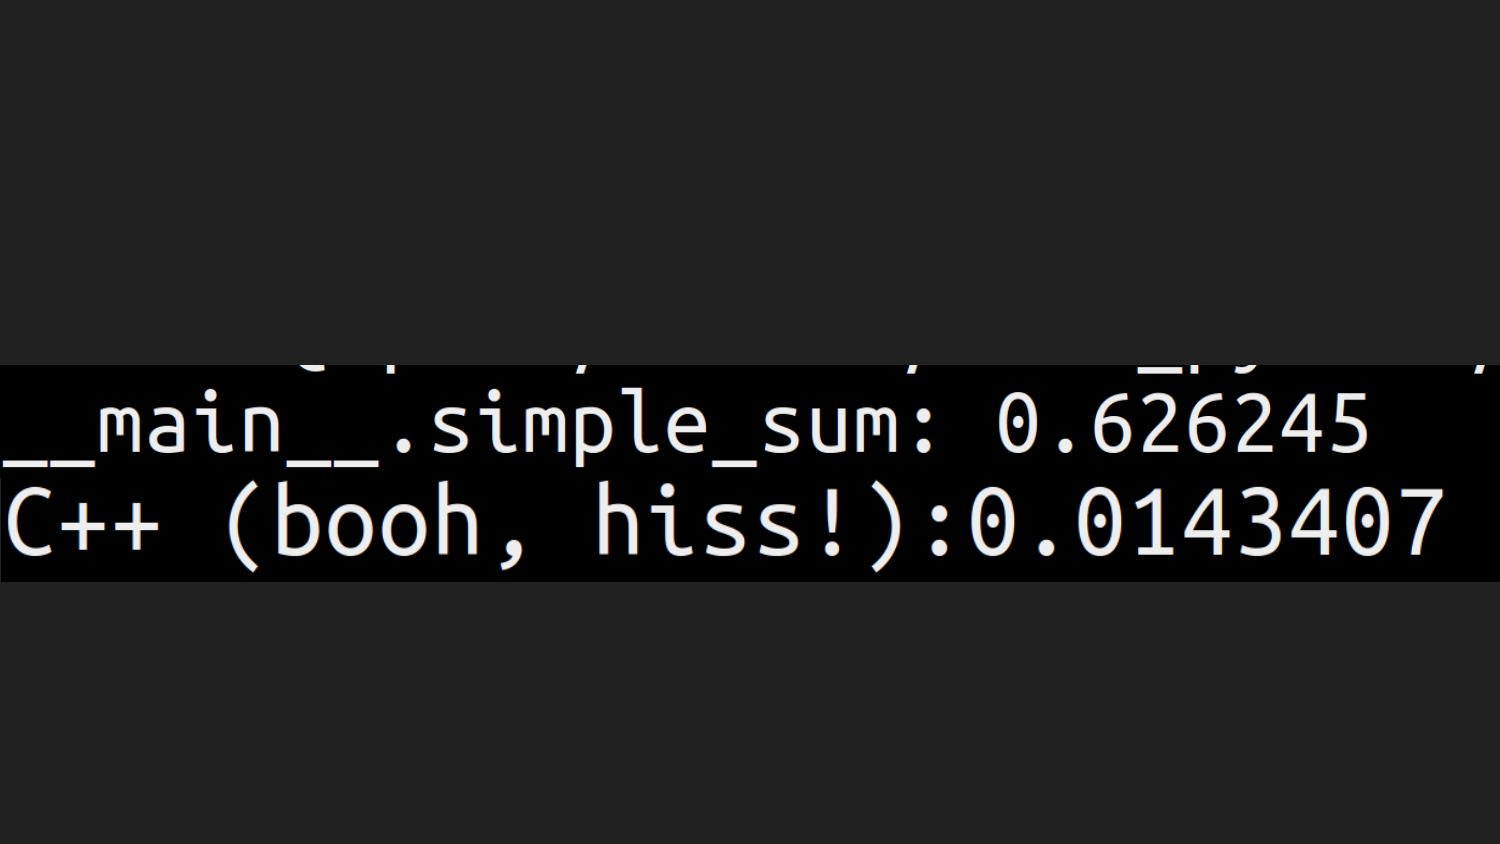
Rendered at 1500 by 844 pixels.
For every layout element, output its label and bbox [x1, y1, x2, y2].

picture [0, 365, 1500, 582]
